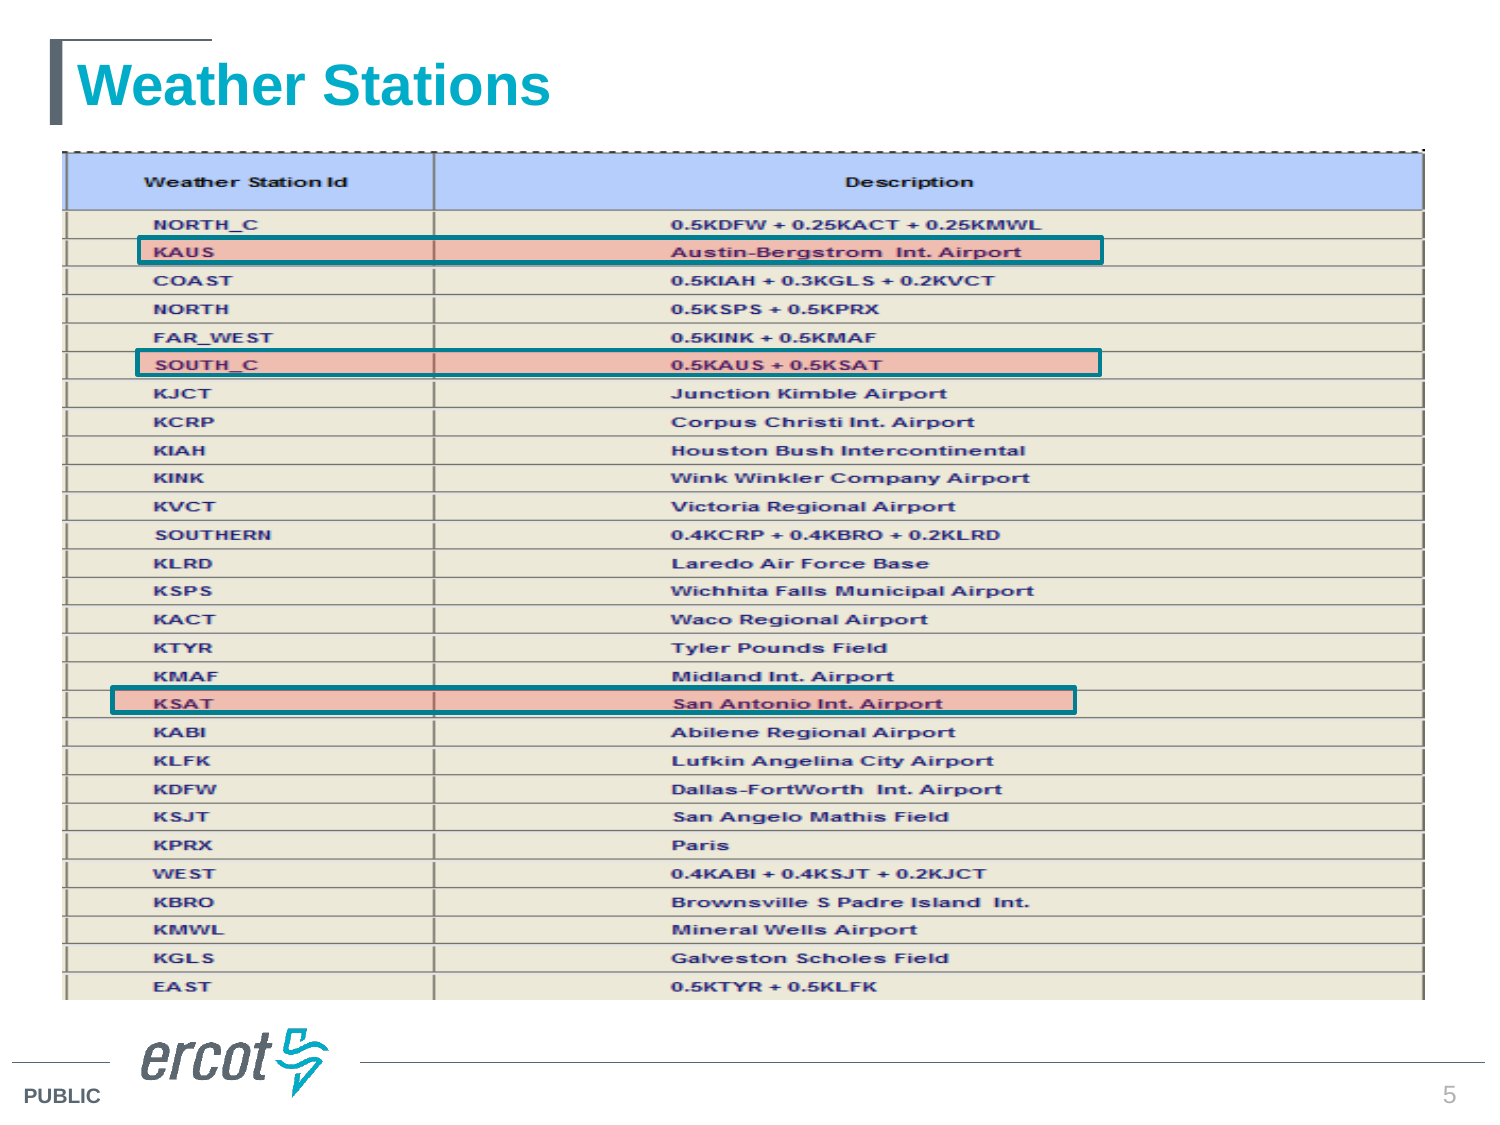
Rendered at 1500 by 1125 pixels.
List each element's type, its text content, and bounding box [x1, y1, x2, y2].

picture [137, 1024, 332, 1100]
picture [62, 149, 1426, 1001]
slide_number 5 [1412, 1076, 1488, 1112]
title Weather Stations [62, 39, 1450, 125]
